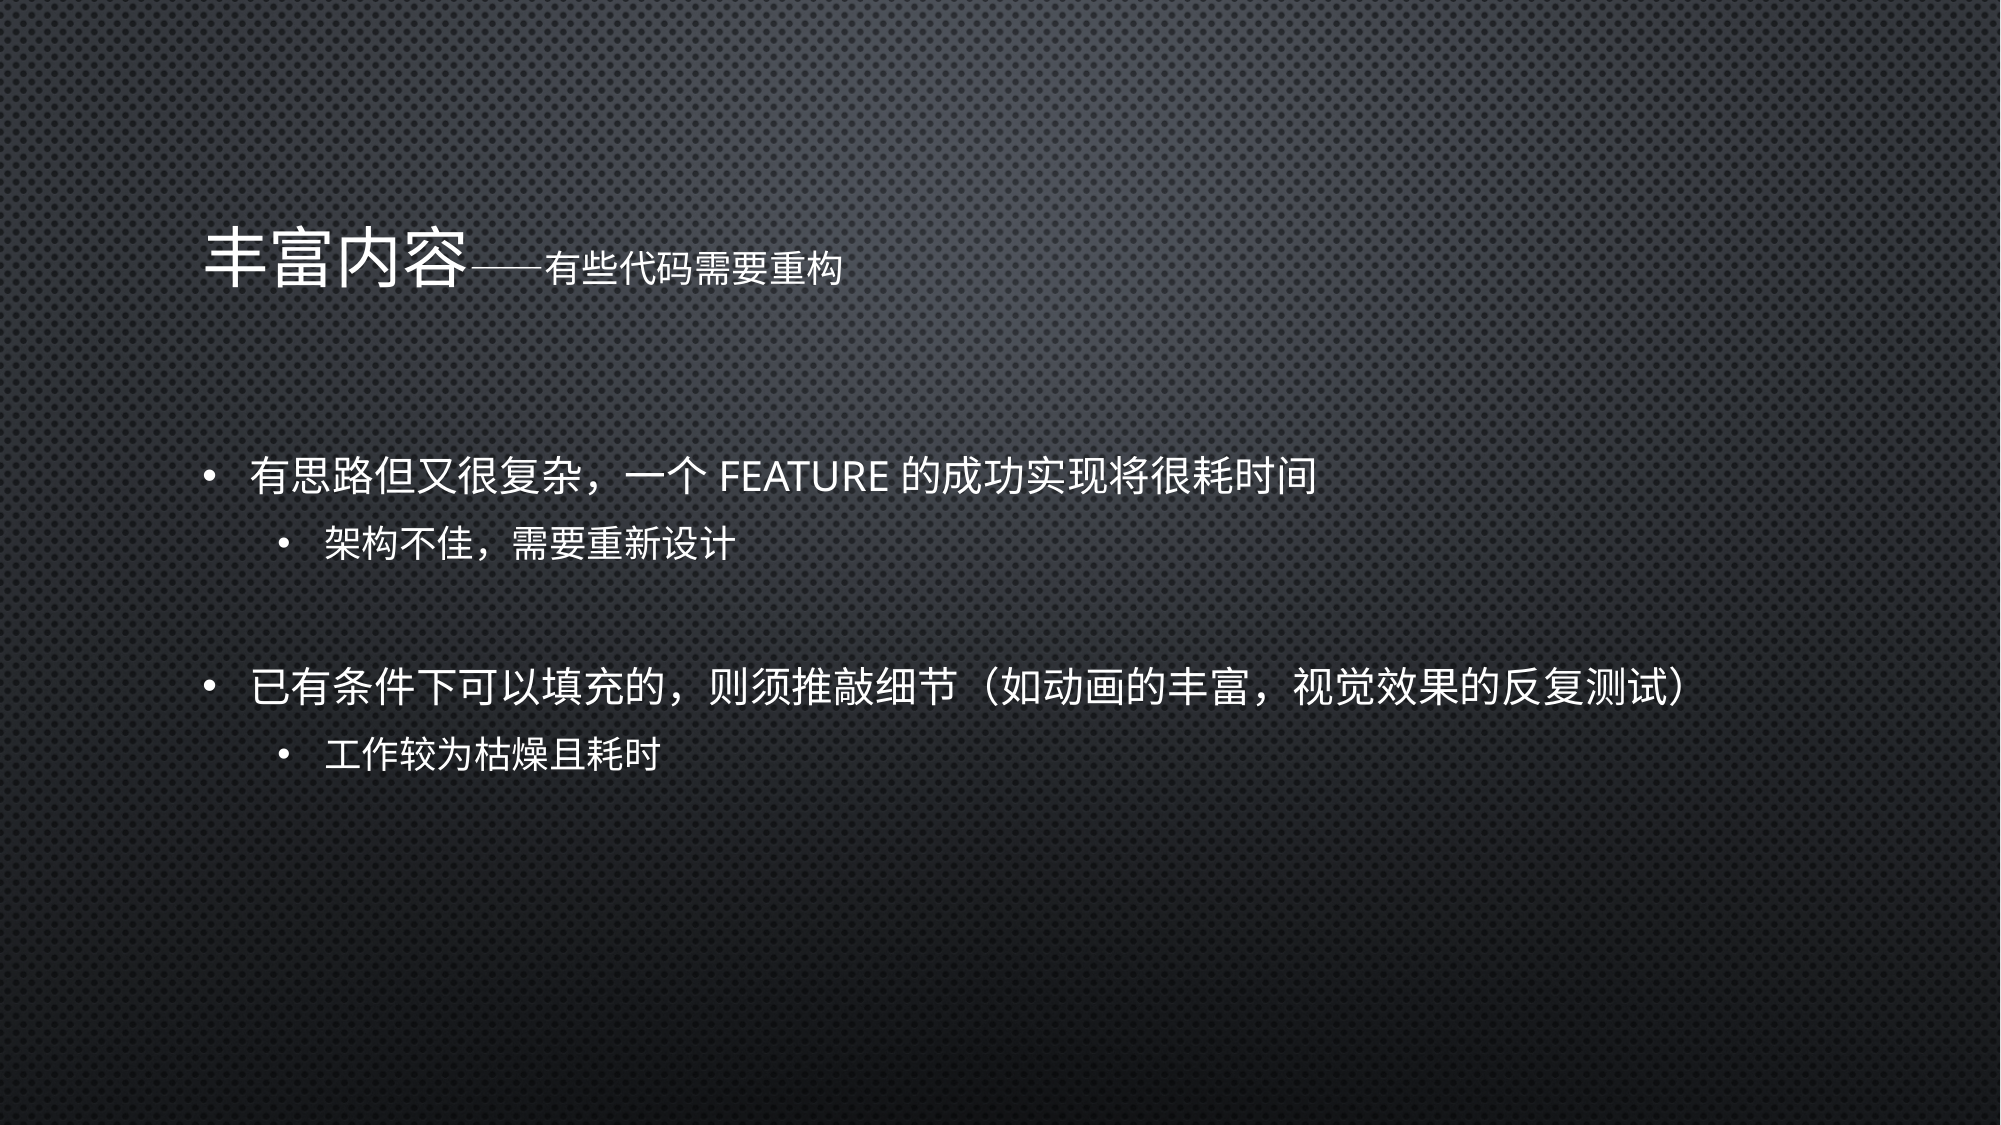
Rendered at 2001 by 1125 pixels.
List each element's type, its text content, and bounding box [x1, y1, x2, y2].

title 丰富内容——有些代码需要重构 [187, 99, 1813, 413]
list 有思路但又很复杂，一个Feature的成功实现将很耗时间 架构不佳，需要重新设计 已有条件下可以填充的，则须推敲细节（如动画的丰富，视觉效果的反复测试） 工作较为枯燥且耗时 [187, 437, 1813, 950]
